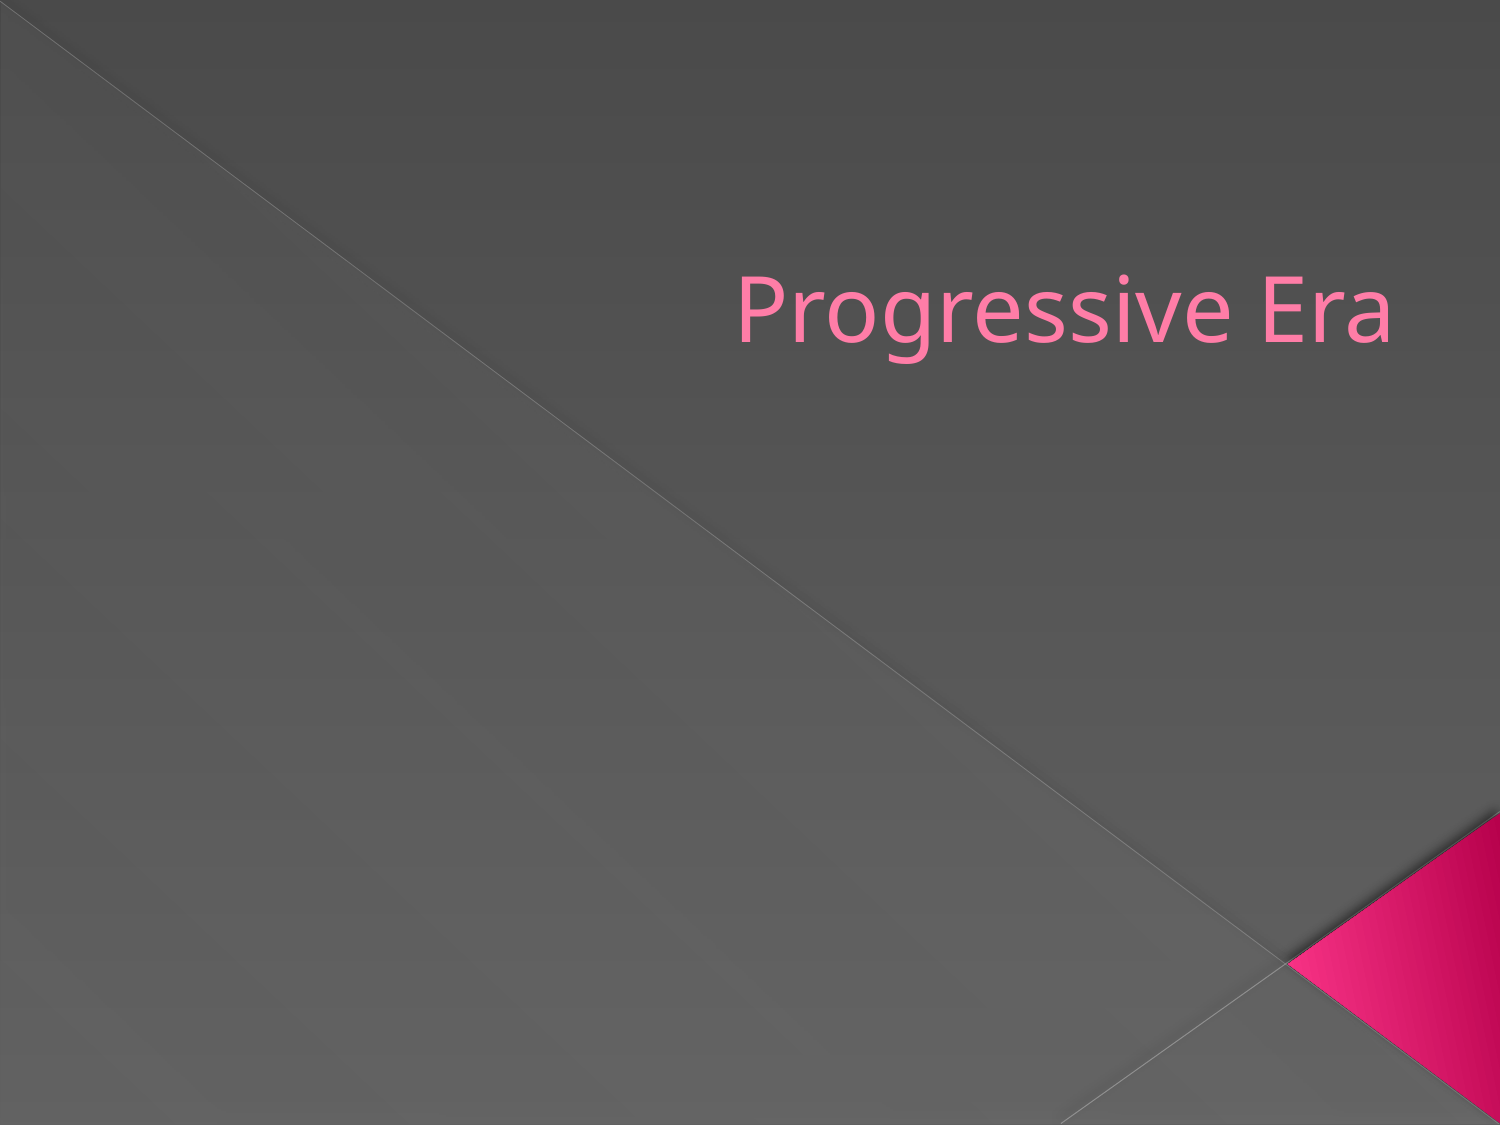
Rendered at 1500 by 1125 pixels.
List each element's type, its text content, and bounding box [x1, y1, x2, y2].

title Progressive Era [88, 127, 1412, 369]
